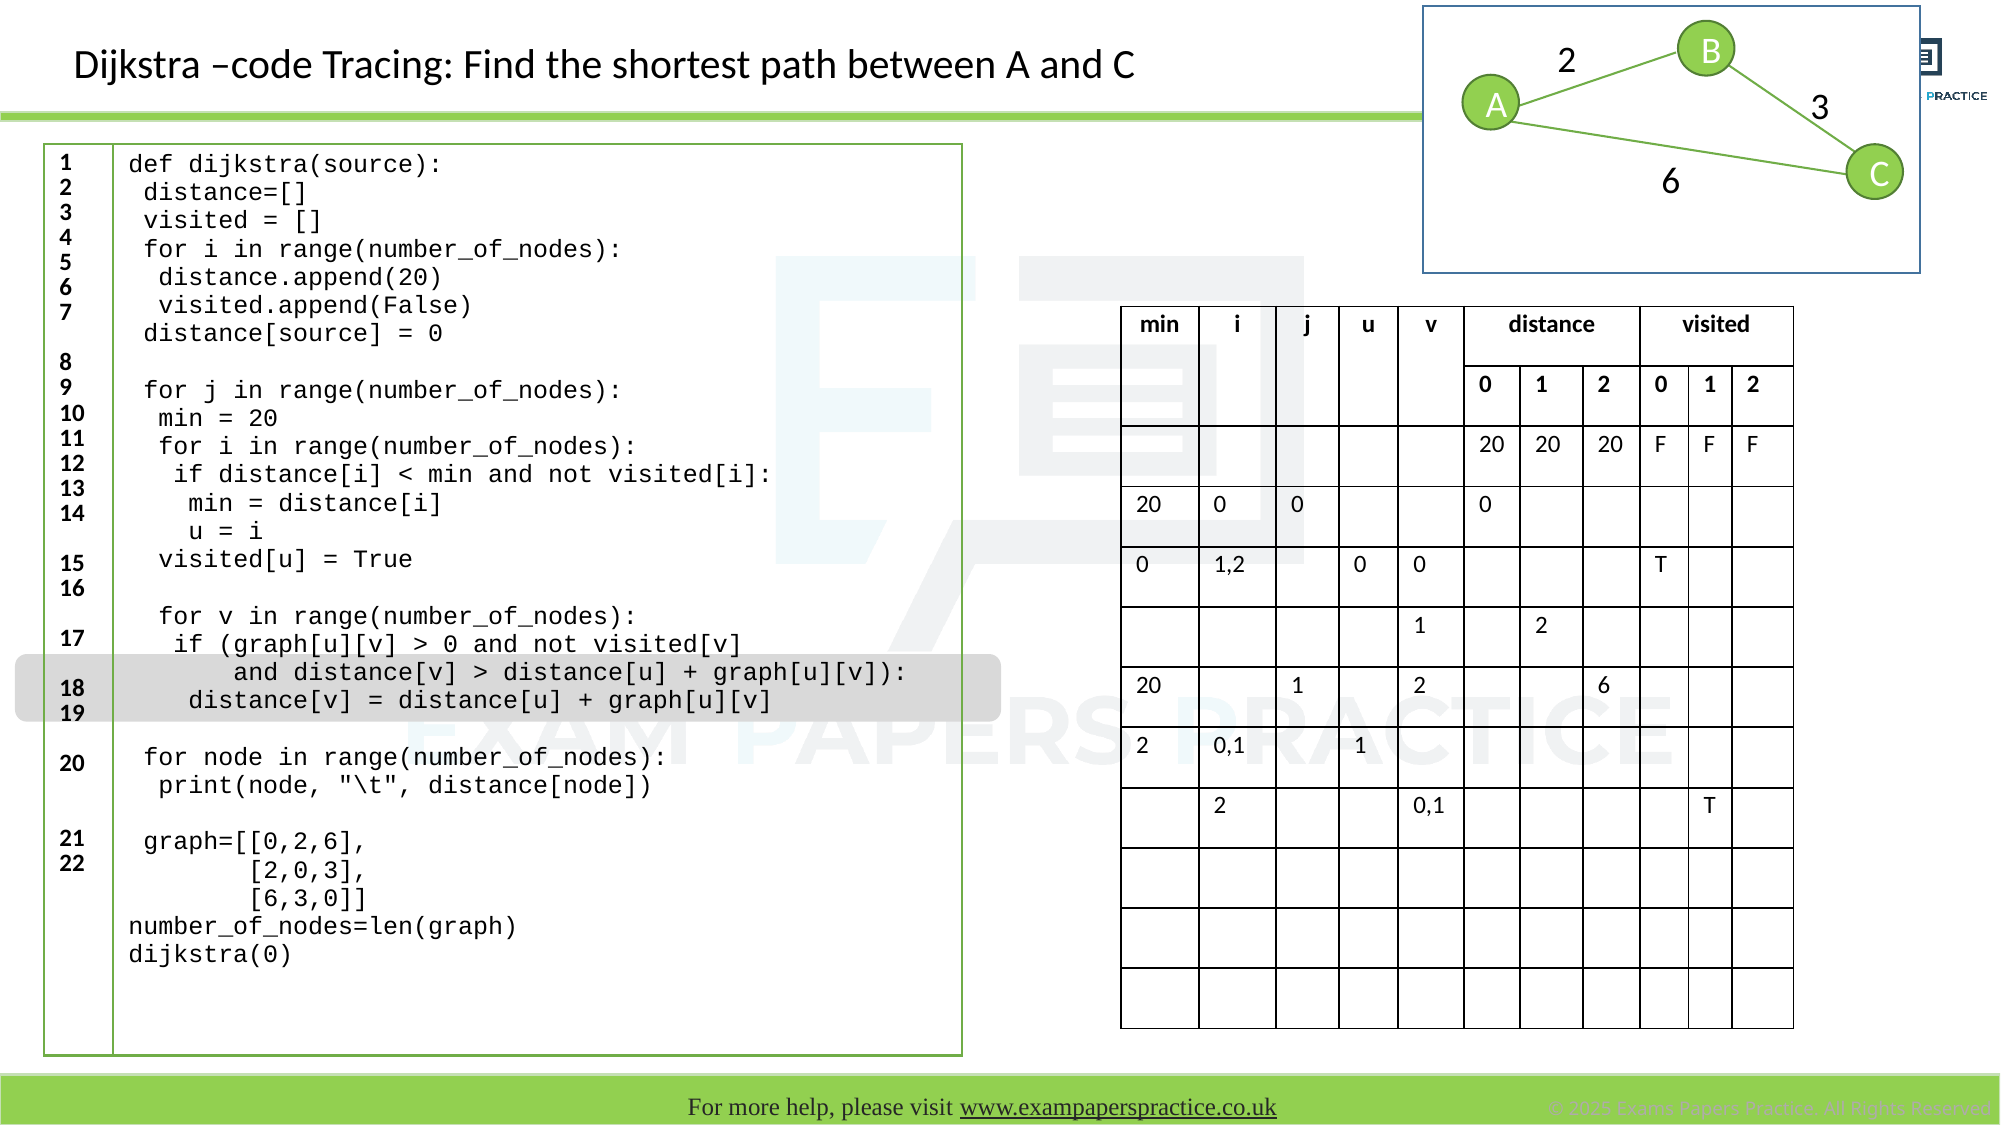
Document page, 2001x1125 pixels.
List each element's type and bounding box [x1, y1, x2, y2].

table_cell [1122, 728, 1198, 787]
table_cell [1465, 849, 1519, 907]
table_cell [1340, 909, 1397, 967]
table_cell [1340, 427, 1397, 486]
table_cell [1465, 728, 1519, 787]
table_cell [1641, 548, 1688, 606]
table_cell [1641, 668, 1688, 726]
table_cell [1641, 909, 1688, 967]
table_cell [1641, 849, 1688, 907]
table_cell [1733, 668, 1793, 726]
table_cell [1689, 789, 1731, 847]
table_cell [1521, 487, 1582, 546]
table_cell [1340, 849, 1397, 907]
table_header [45, 145, 112, 1054]
table_cell [1465, 487, 1519, 546]
table_cell [1200, 548, 1275, 606]
table_cell [1399, 548, 1463, 606]
table_cell [1733, 608, 1793, 666]
table_cell [1521, 909, 1582, 967]
table_cell [1277, 548, 1338, 606]
table_cell [1641, 367, 1688, 425]
table_cell [1399, 487, 1463, 546]
table_cell [1340, 668, 1397, 726]
table_header [114, 145, 961, 1054]
table_cell [1277, 608, 1338, 666]
table_cell [1122, 487, 1198, 546]
table_cell [1122, 789, 1198, 847]
table_cell [1689, 608, 1731, 666]
table_cell [1340, 487, 1397, 546]
table_cell [1277, 789, 1338, 847]
table_cell [1465, 367, 1519, 425]
table_cell [1340, 969, 1397, 1028]
table_cell [1399, 668, 1463, 726]
table_cell [1122, 969, 1198, 1028]
text_box [58, 29, 1152, 94]
text_box [963, 654, 1002, 722]
table_cell [1733, 487, 1793, 546]
table_cell [1200, 728, 1275, 787]
table_cell [1340, 548, 1397, 606]
table_cell [1521, 548, 1582, 606]
table_cell [1465, 427, 1519, 486]
table_cell [1689, 548, 1731, 606]
table_cell [1733, 548, 1793, 606]
table_cell [1641, 608, 1688, 666]
table_cell [1521, 367, 1582, 425]
table_cell [1399, 909, 1463, 967]
table_header [1465, 307, 1639, 365]
table_cell [1399, 728, 1463, 787]
table_cell [1122, 909, 1198, 967]
table_cell [1733, 367, 1793, 425]
table_header [1122, 307, 1198, 425]
table_header [1200, 307, 1275, 425]
table_cell [1340, 608, 1397, 666]
table_cell [1122, 668, 1198, 726]
table_cell [1584, 367, 1639, 425]
table_cell [1584, 487, 1639, 546]
table_cell [1340, 728, 1397, 787]
table_cell [1277, 969, 1338, 1028]
table_cell [1399, 427, 1463, 486]
table_cell [1277, 668, 1338, 726]
table_cell [1689, 969, 1731, 1028]
table_cell [1584, 728, 1639, 787]
table_cell [1584, 789, 1639, 847]
table_cell [1521, 969, 1582, 1028]
table_cell [1641, 789, 1688, 847]
table_cell [1641, 487, 1688, 546]
table_cell [1584, 909, 1639, 967]
table_cell [1584, 849, 1639, 907]
table_cell [1521, 427, 1582, 486]
table_cell [1200, 427, 1275, 486]
table_cell [1521, 789, 1582, 847]
table_cell [1122, 548, 1198, 606]
table_cell [1733, 969, 1793, 1028]
table_cell [1584, 548, 1639, 606]
table_cell [1122, 849, 1198, 907]
table_cell [1689, 367, 1731, 425]
table_cell [1399, 849, 1463, 907]
table_cell [1399, 608, 1463, 666]
table_cell [1465, 668, 1519, 726]
table_cell [1200, 849, 1275, 907]
table_cell [1689, 909, 1731, 967]
table_cell [1641, 728, 1688, 787]
table_cell [1521, 668, 1582, 726]
table_cell [1733, 728, 1793, 787]
table_cell [1200, 487, 1275, 546]
table_cell [1521, 849, 1582, 907]
table_cell [1689, 487, 1731, 546]
table_cell [1465, 969, 1519, 1028]
table_cell [1277, 487, 1338, 546]
table_cell [1689, 728, 1731, 787]
table_cell [1399, 789, 1463, 847]
table_cell [1584, 668, 1639, 726]
table_header [1277, 307, 1338, 425]
table_cell [1122, 427, 1198, 486]
table_cell [1200, 608, 1275, 666]
table_cell [1584, 608, 1639, 666]
table_cell [1733, 849, 1793, 907]
table_header [1641, 307, 1793, 365]
table_cell [1689, 427, 1731, 486]
table_cell [1122, 608, 1198, 666]
table_cell [1641, 427, 1688, 486]
table_cell [1521, 608, 1582, 666]
table_cell [1733, 789, 1793, 847]
table_cell [1200, 969, 1275, 1028]
table_cell [1277, 849, 1338, 907]
table_cell [1733, 909, 1793, 967]
table_cell [1689, 849, 1731, 907]
table_cell [1465, 608, 1519, 666]
table_cell [1399, 969, 1463, 1028]
table_cell [1521, 728, 1582, 787]
table_cell [1733, 427, 1793, 486]
text_box [14, 654, 43, 722]
table_cell [1200, 909, 1275, 967]
table_cell [1340, 789, 1397, 847]
table_cell [1465, 789, 1519, 847]
table_cell [1200, 789, 1275, 847]
table_header [1399, 307, 1463, 425]
table_cell [1584, 427, 1639, 486]
table_cell [1277, 728, 1338, 787]
table_cell [1465, 909, 1519, 967]
text_box [1422, 5, 1921, 274]
table_cell [1584, 969, 1639, 1028]
table_header [1340, 307, 1397, 425]
table_cell [1689, 668, 1731, 726]
table_cell [1200, 668, 1275, 726]
table_cell [1465, 548, 1519, 606]
table_cell [1277, 427, 1338, 486]
table_cell [1277, 909, 1338, 967]
table_cell [1641, 969, 1688, 1028]
